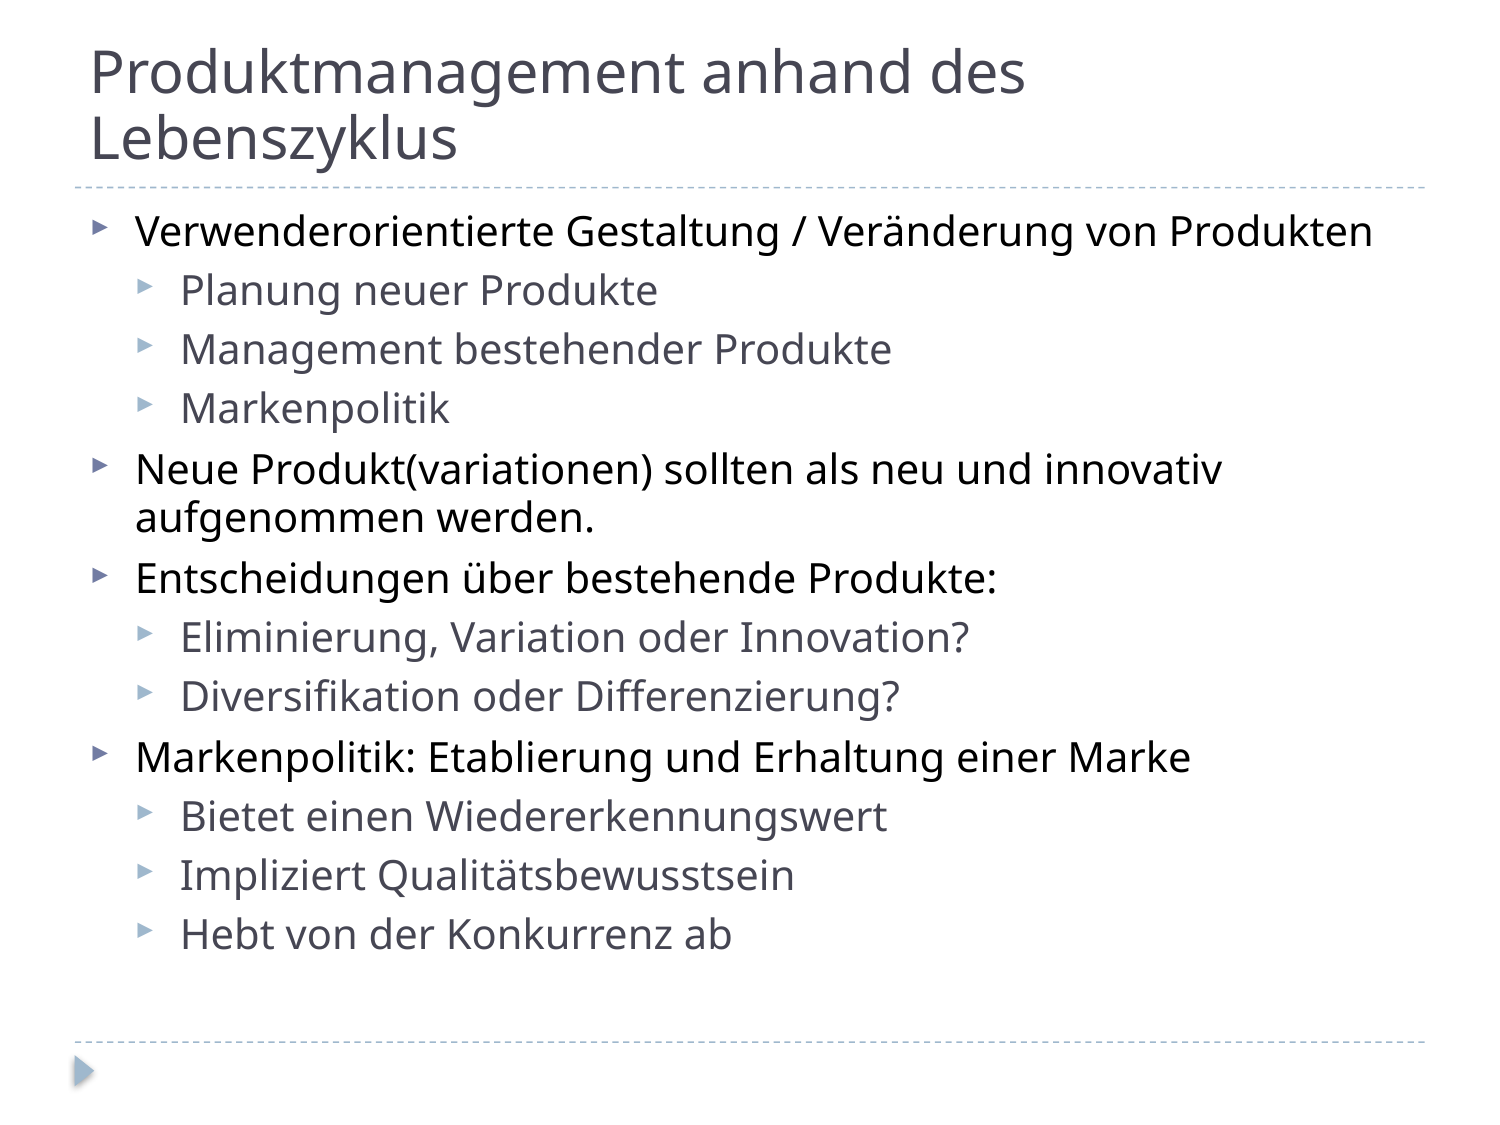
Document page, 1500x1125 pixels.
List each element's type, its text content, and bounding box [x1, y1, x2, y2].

list Verwenderorientierte Gestaltung / Veränderung von Produkten Planung neuer Produkte Management bestehender Produkte Markenpolitik Neue Produkt(variationen) sollten als neu und innovativ aufgenommen werden. Entscheidungen über bestehende Produkte: Eliminierung, Variation oder Innovation? Diversifikation oder Differenzierung? Markenpolitik: Etablierung und Erhaltung einer Marke Bietet einen Wiedererkennungswert Impliziert Qualitätsbewusstsein Hebt von der Konkurrenz ab [75, 200, 1425, 1001]
title Produktmanagement anhand des Lebenszyklus [75, 32, 1425, 181]
